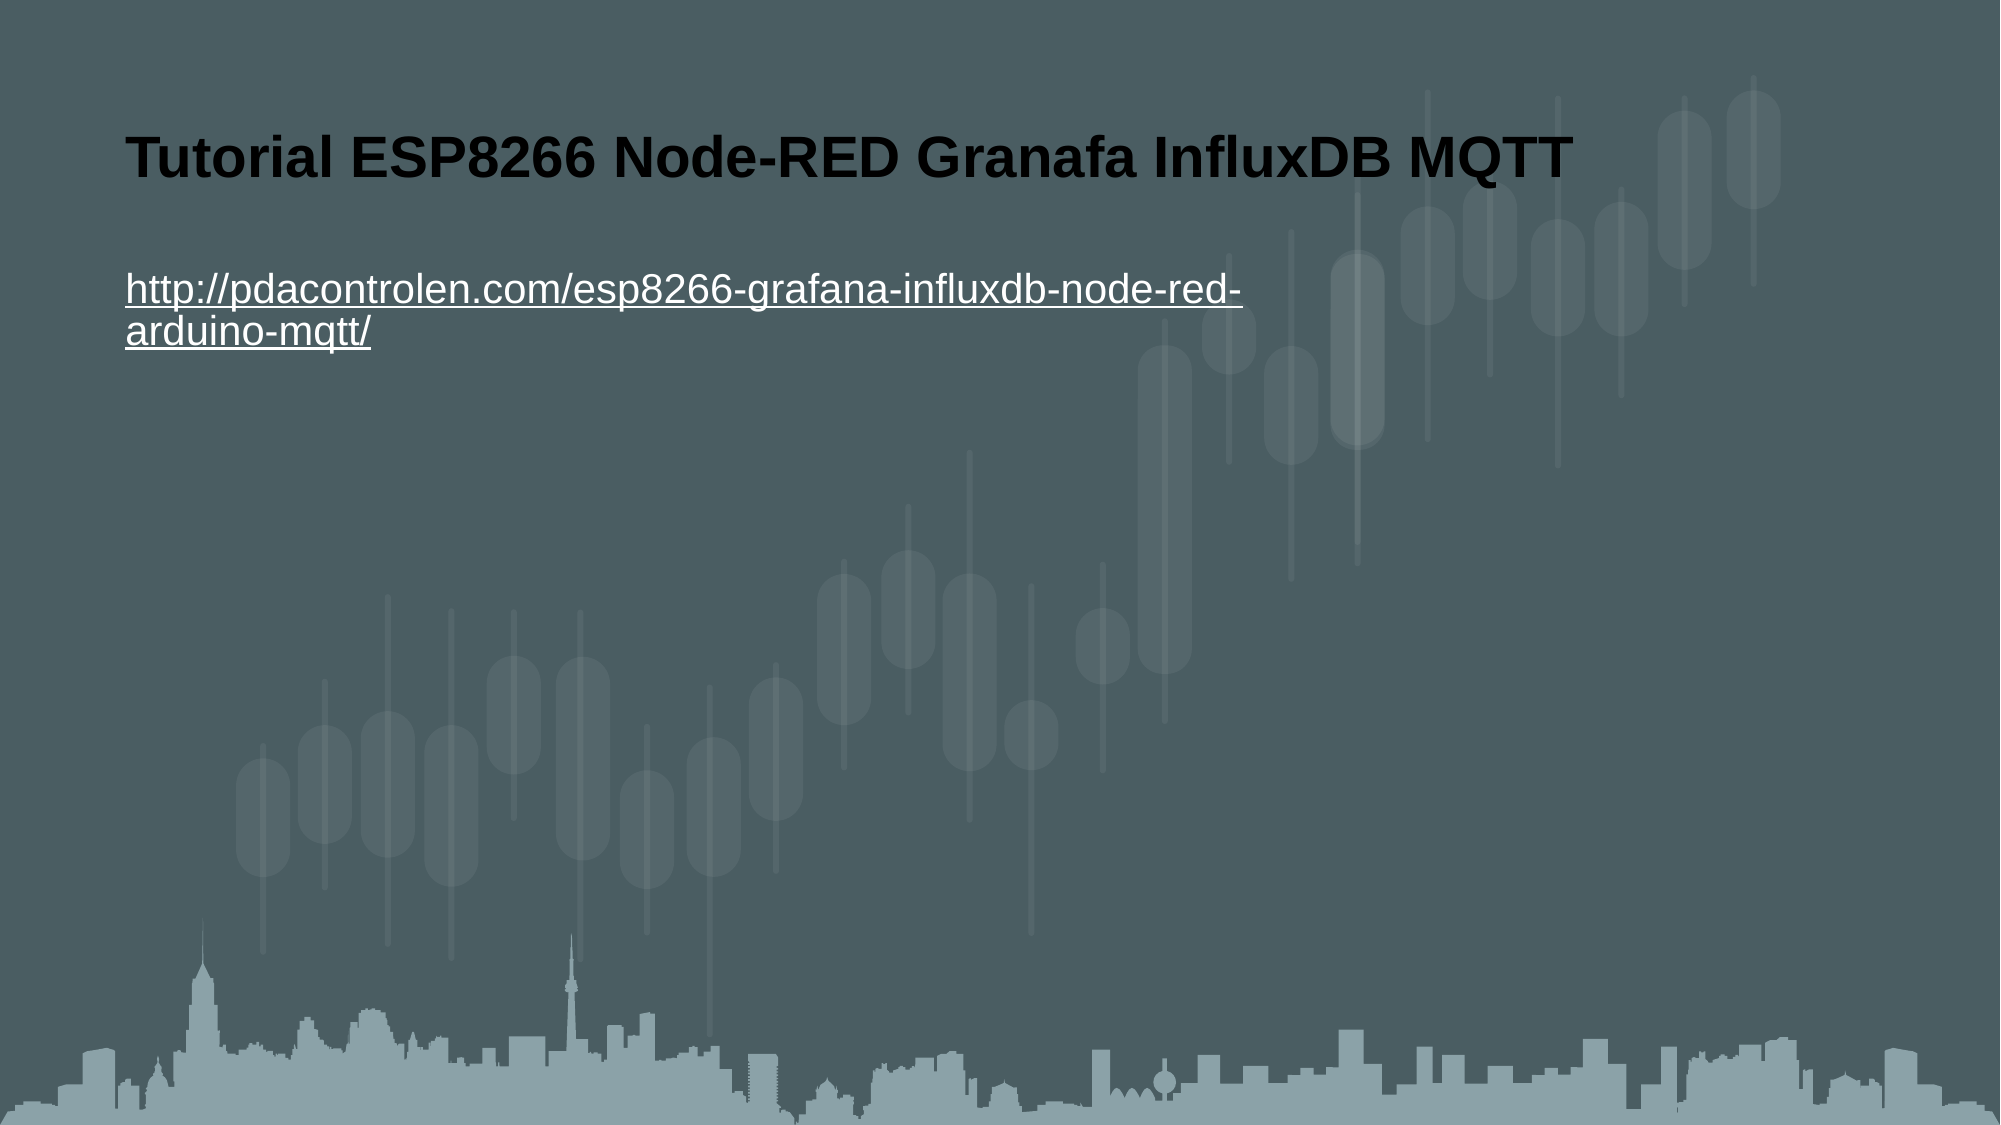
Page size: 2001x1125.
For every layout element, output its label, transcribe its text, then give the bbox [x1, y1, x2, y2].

text_box http://pdacontrolen.com/esp8266-grafana-influxdb-node-red-arduino-mqtt/ [110, 254, 1268, 369]
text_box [0, 917, 2000, 1125]
text_box Tutorial ESP8266 Node-RED Granafa InfluxDB MQTT [110, 111, 1781, 197]
